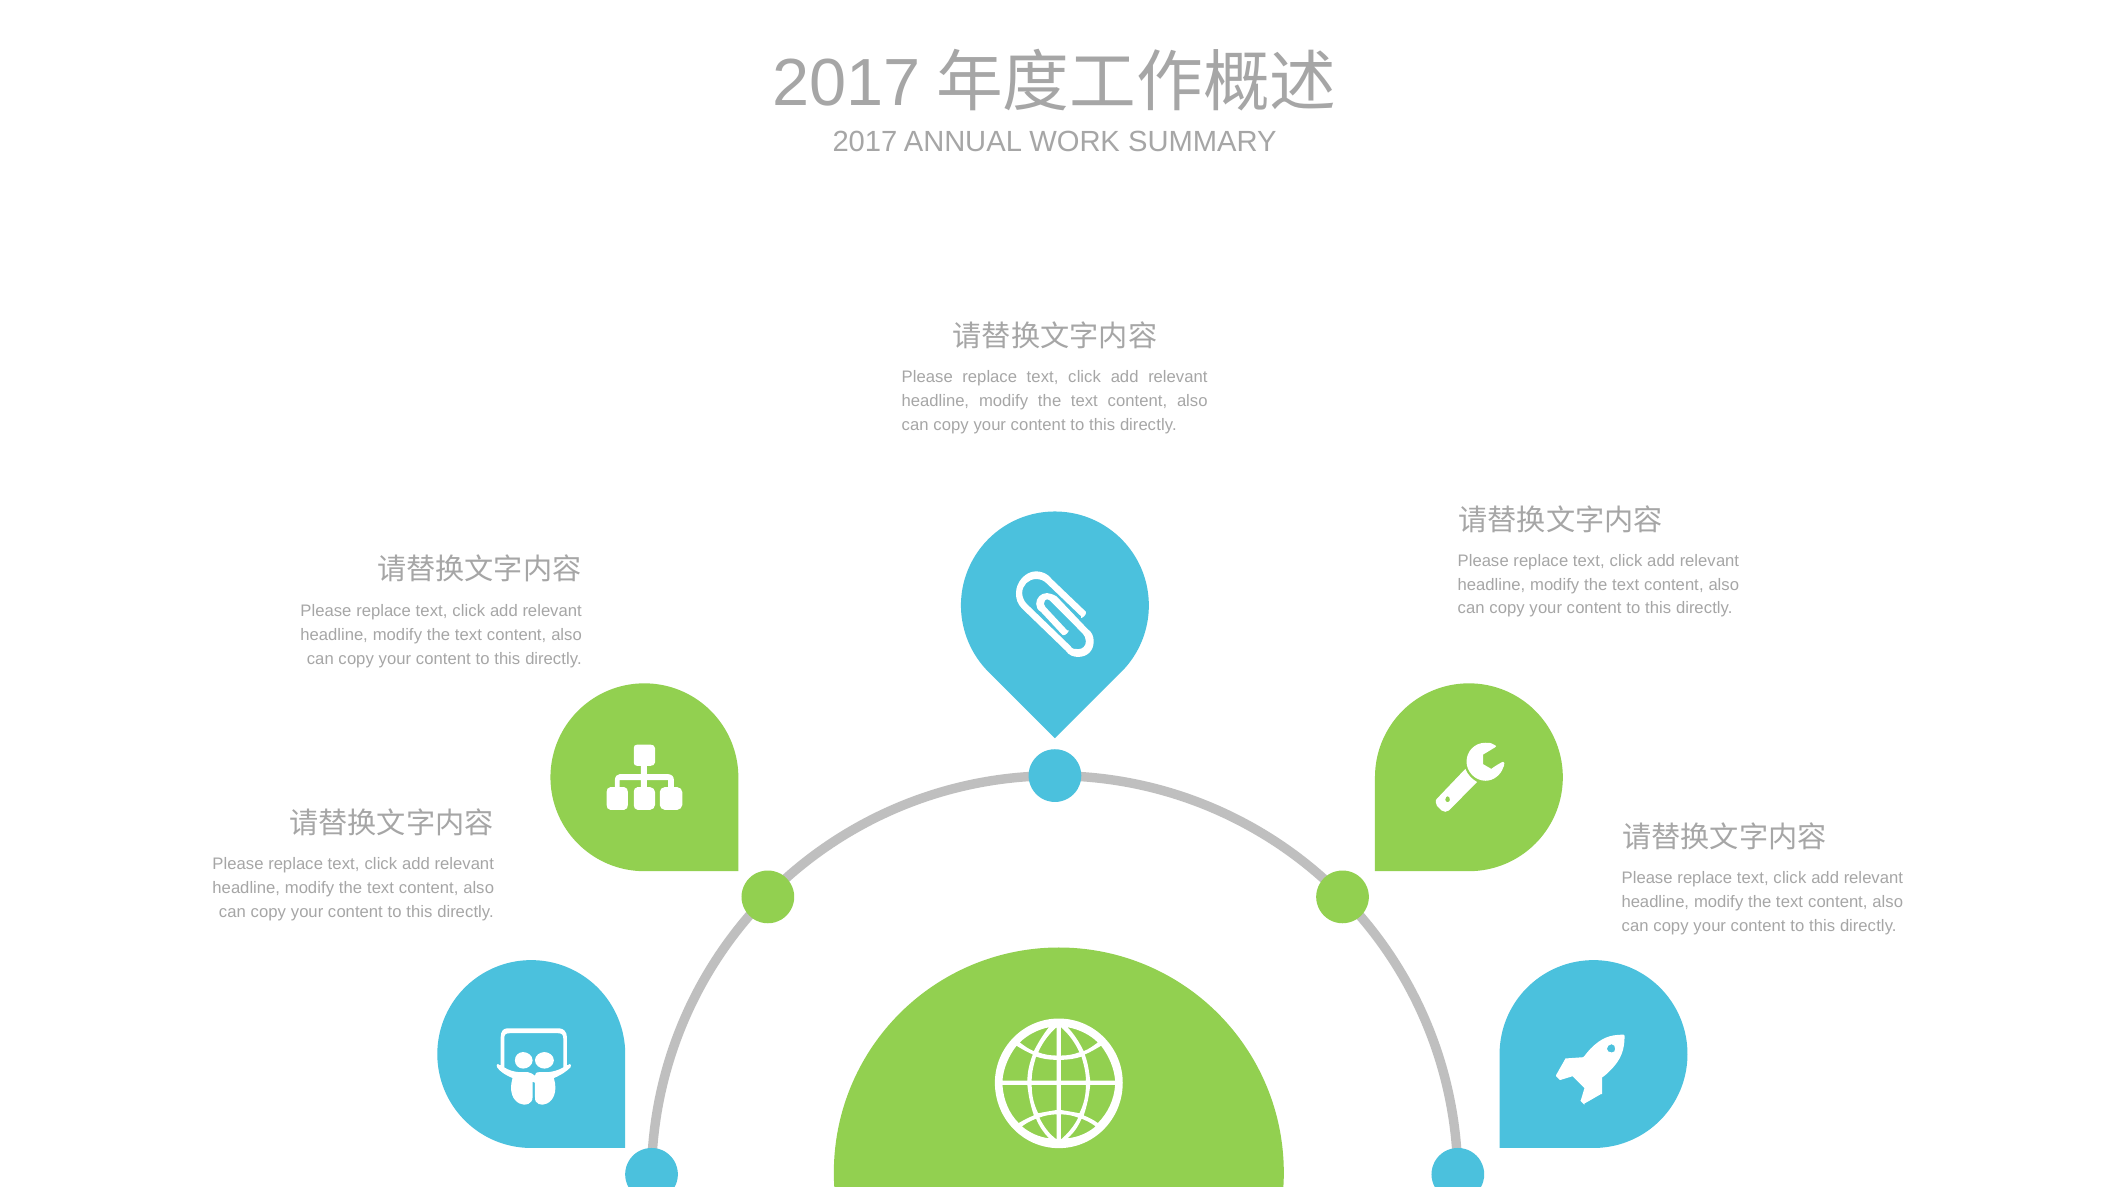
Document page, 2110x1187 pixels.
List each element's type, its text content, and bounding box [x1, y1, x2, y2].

text_box [549, 682, 740, 873]
text_box [436, 959, 627, 1150]
text_box [740, 869, 796, 925]
text_box [1430, 1146, 1486, 1187]
text_box [606, 744, 683, 810]
text_box [624, 1146, 679, 1187]
text_box [1315, 869, 1370, 925]
text_box Please replace text, click add relevant headline, modify the text content, also can copy your content to this directly. [901, 361, 1209, 434]
text_box Please replace text, click add relevant headline, modify the text content, also can copy your content to this directly. [288, 595, 583, 668]
text_box [1373, 682, 1564, 873]
text_box [1015, 571, 1094, 657]
text_box 请替换文字内容 [376, 550, 582, 586]
text_box Please replace text, click add relevant headline, modify the text content, also can copy your content to this directly. [1621, 862, 1915, 935]
text_box 请替换文字内容 [1622, 818, 1828, 854]
text_box 请替换文字内容 [288, 804, 494, 840]
text_box [1498, 959, 1689, 1150]
text_box [959, 510, 1150, 740]
text_box [1027, 748, 1083, 804]
text_box [1556, 1034, 1625, 1105]
text_box 请替换文字内容 [1458, 500, 1664, 536]
text_box Please replace text, click add relevant headline, modify the text content, also can copy your content to this directly. [1457, 545, 1764, 618]
text_box [652, 776, 1457, 1183]
text_box Please replace text, click add relevant headline, modify the text content, also can copy your content to this directly. [204, 849, 495, 922]
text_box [833, 947, 1284, 1187]
text_box 2017 ANNUAL WORK SUMMARY [824, 122, 1285, 158]
text_box 请替换文字内容 [952, 317, 1158, 353]
text_box [1435, 742, 1505, 812]
text_box [496, 1028, 571, 1105]
text_box 2017年度工作概述 [730, 38, 1379, 119]
